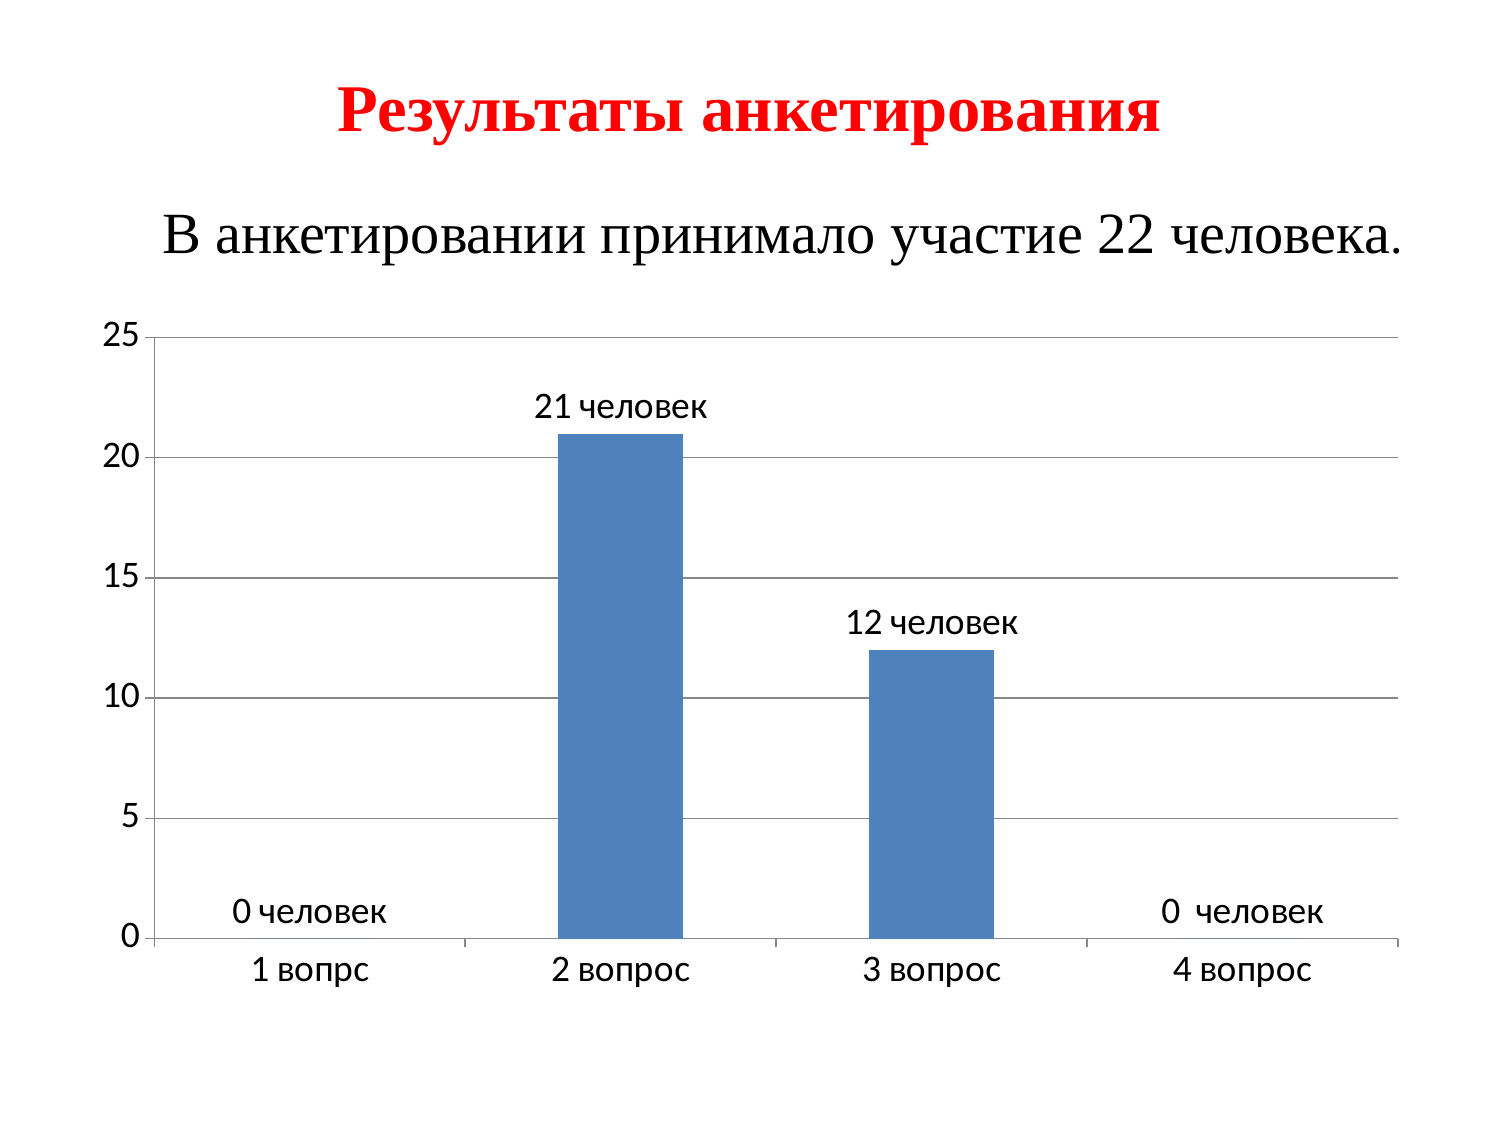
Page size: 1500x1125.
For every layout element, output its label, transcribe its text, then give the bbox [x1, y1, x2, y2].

chart [74, 304, 1426, 1006]
title Результаты анкетирования [75, 45, 1425, 164]
text_box В анкетировании принимало участие 22 человека. [147, 187, 1418, 273]
